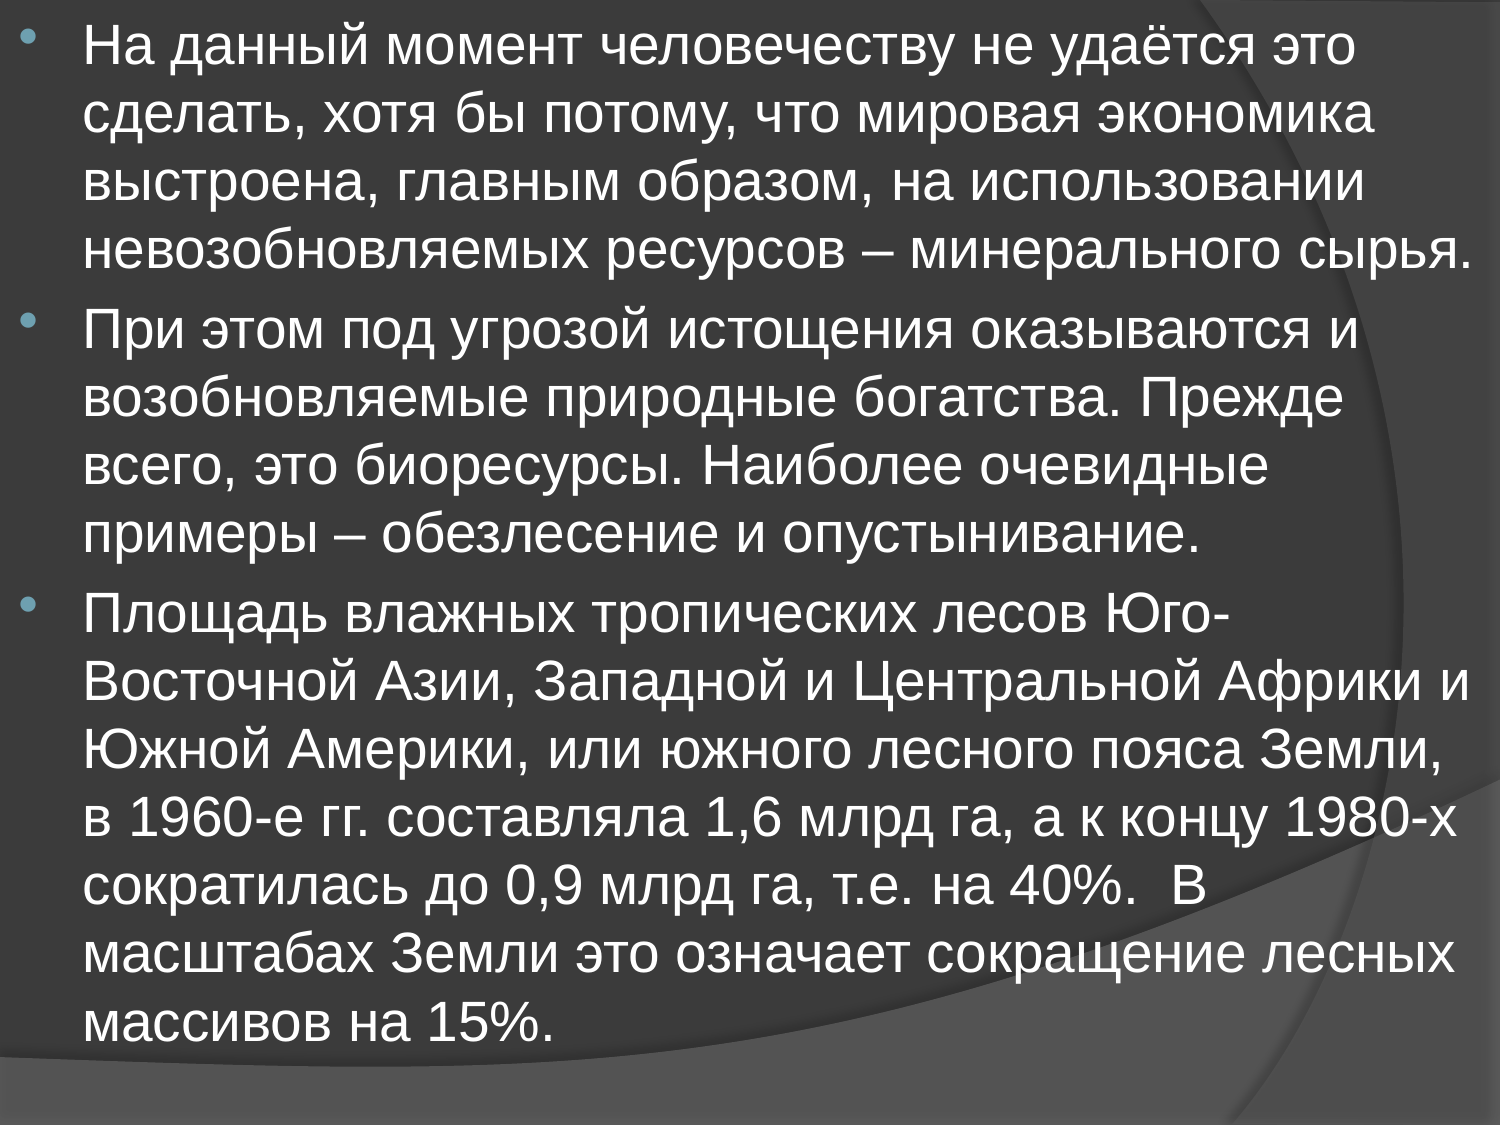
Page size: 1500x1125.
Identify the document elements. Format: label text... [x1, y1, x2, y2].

list На данный момент человечеству не удаётся это сделать, хотя бы потому, что мировая экономика выстроена, главным образом, на использовании невозобновляемых ресурсов – минерального сырья. При этом под угрозой истощения оказываются и возобновляемые природные богатства. Прежде всего, это биоресурсы. Наиболее очевидные примеры – обезлесение и опустынивание. Площадь влажных тропических лесов Юго-Восточной Азии, Западной и Центральной Африки и Южной Америки, или южного лесного пояса Земли, в 1960-е гг. составляла 1,6 млрд га, а к концу 1980-х сократилась до 0,9 млрд га, т.е. на 40%. В масштабах Земли это означает сокращение лесных массивов на 15%. [0, 0, 1500, 1125]
